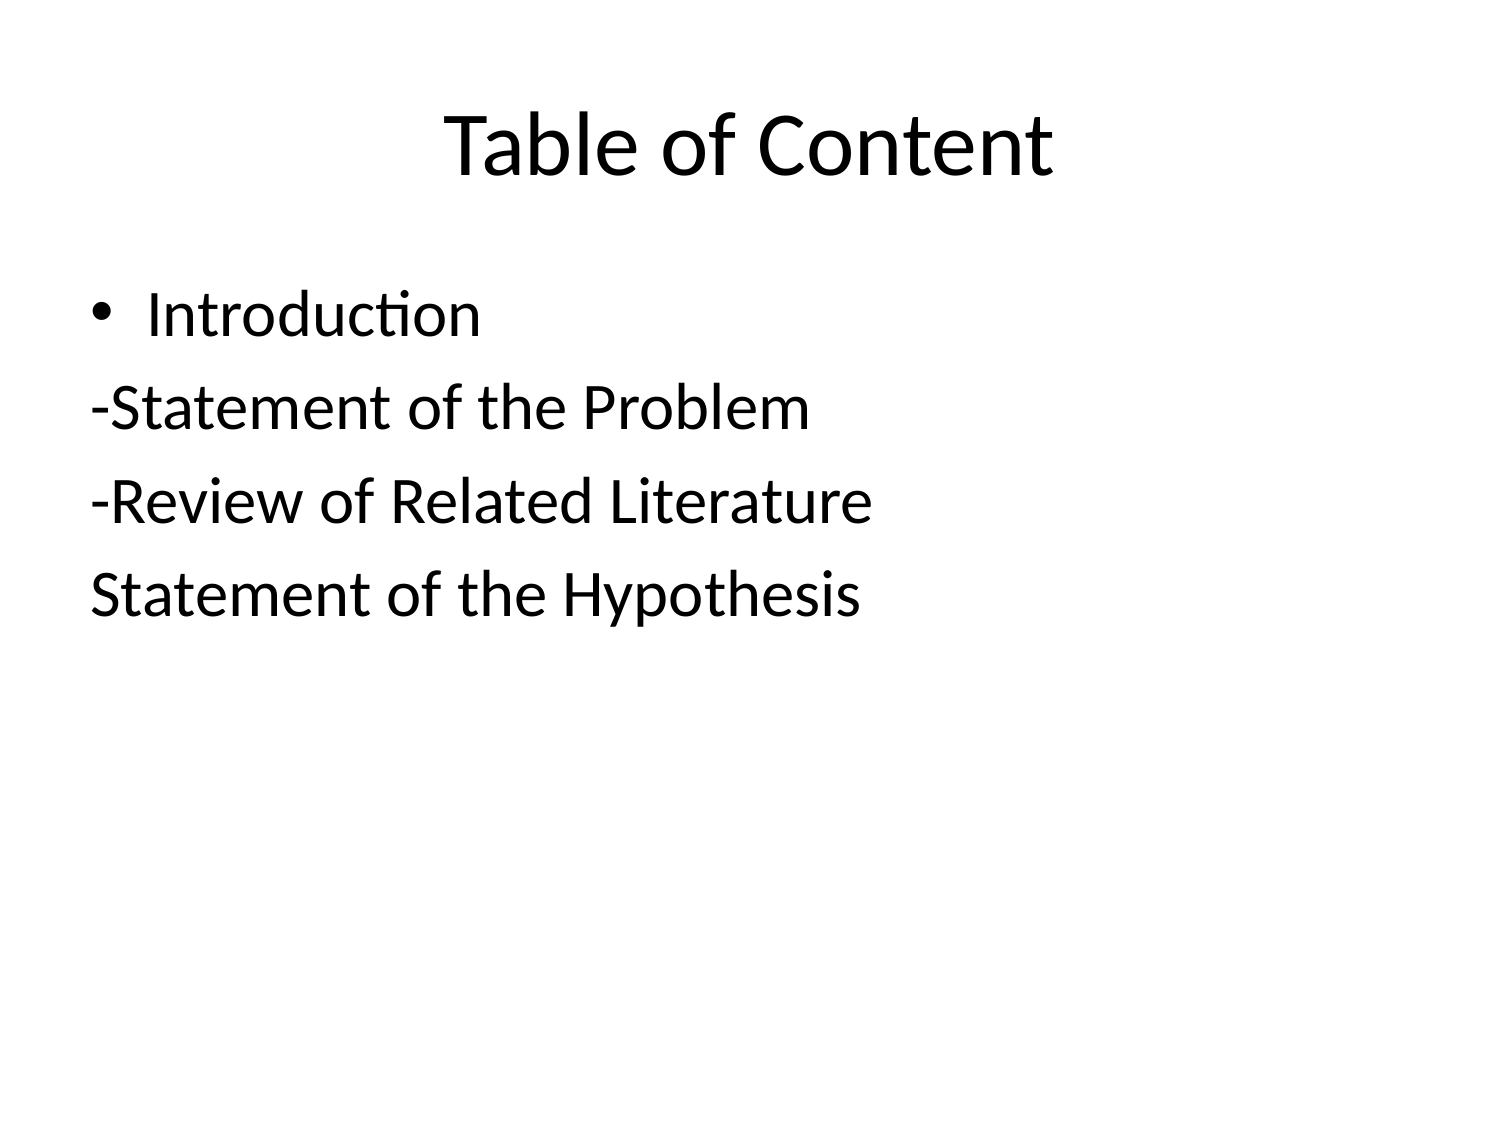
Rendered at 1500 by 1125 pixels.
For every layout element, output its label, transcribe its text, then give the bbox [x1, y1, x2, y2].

list Introduction -Statement of the Problem -Review of Related Literature Statement of the Hypothesis [75, 262, 1425, 1005]
title Table of Content [75, 45, 1425, 233]
